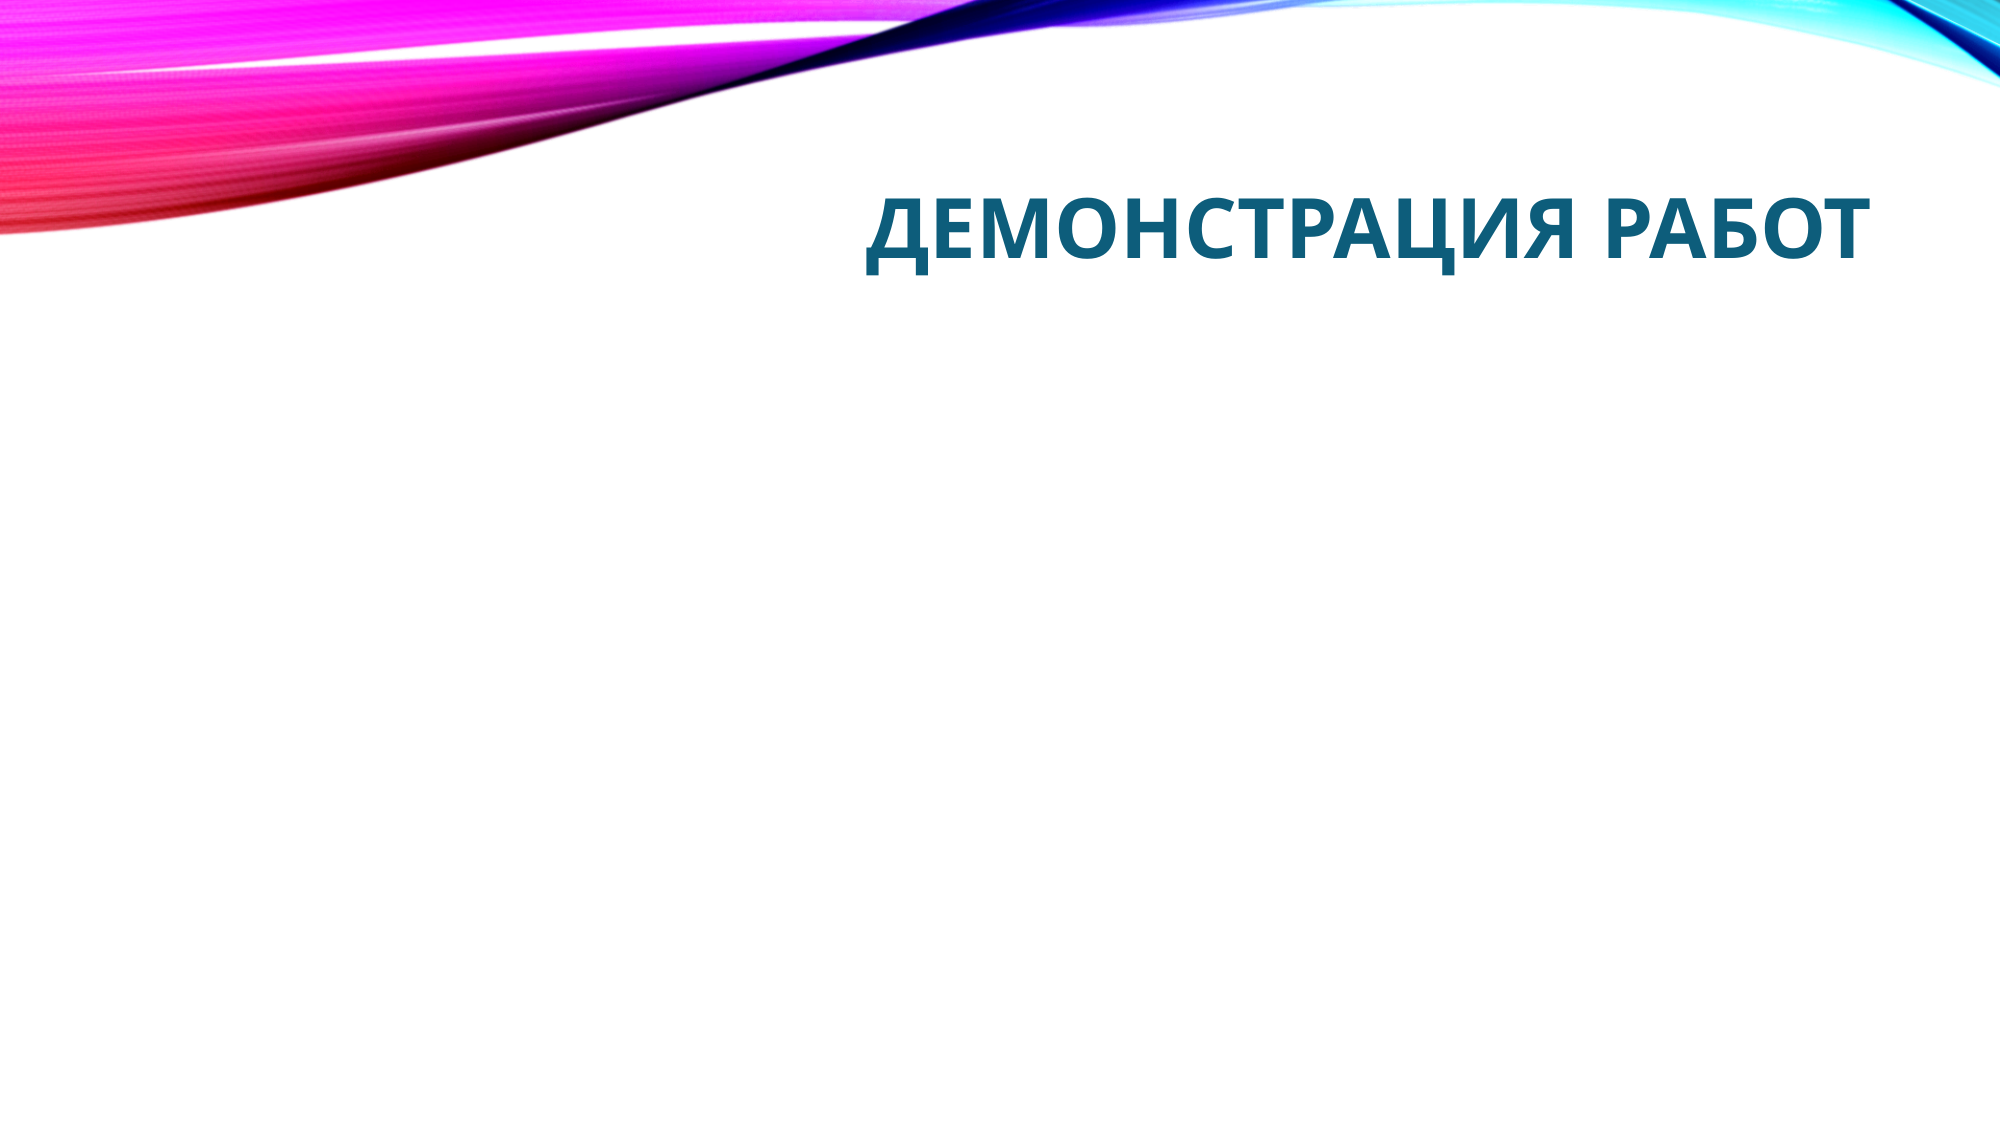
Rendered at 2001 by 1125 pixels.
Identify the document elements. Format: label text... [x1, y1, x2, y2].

picture [0, 0, 2000, 237]
picture [1910, 0, 2000, 45]
picture [1890, 0, 2000, 75]
title Демонстрация работ [474, 125, 1888, 338]
